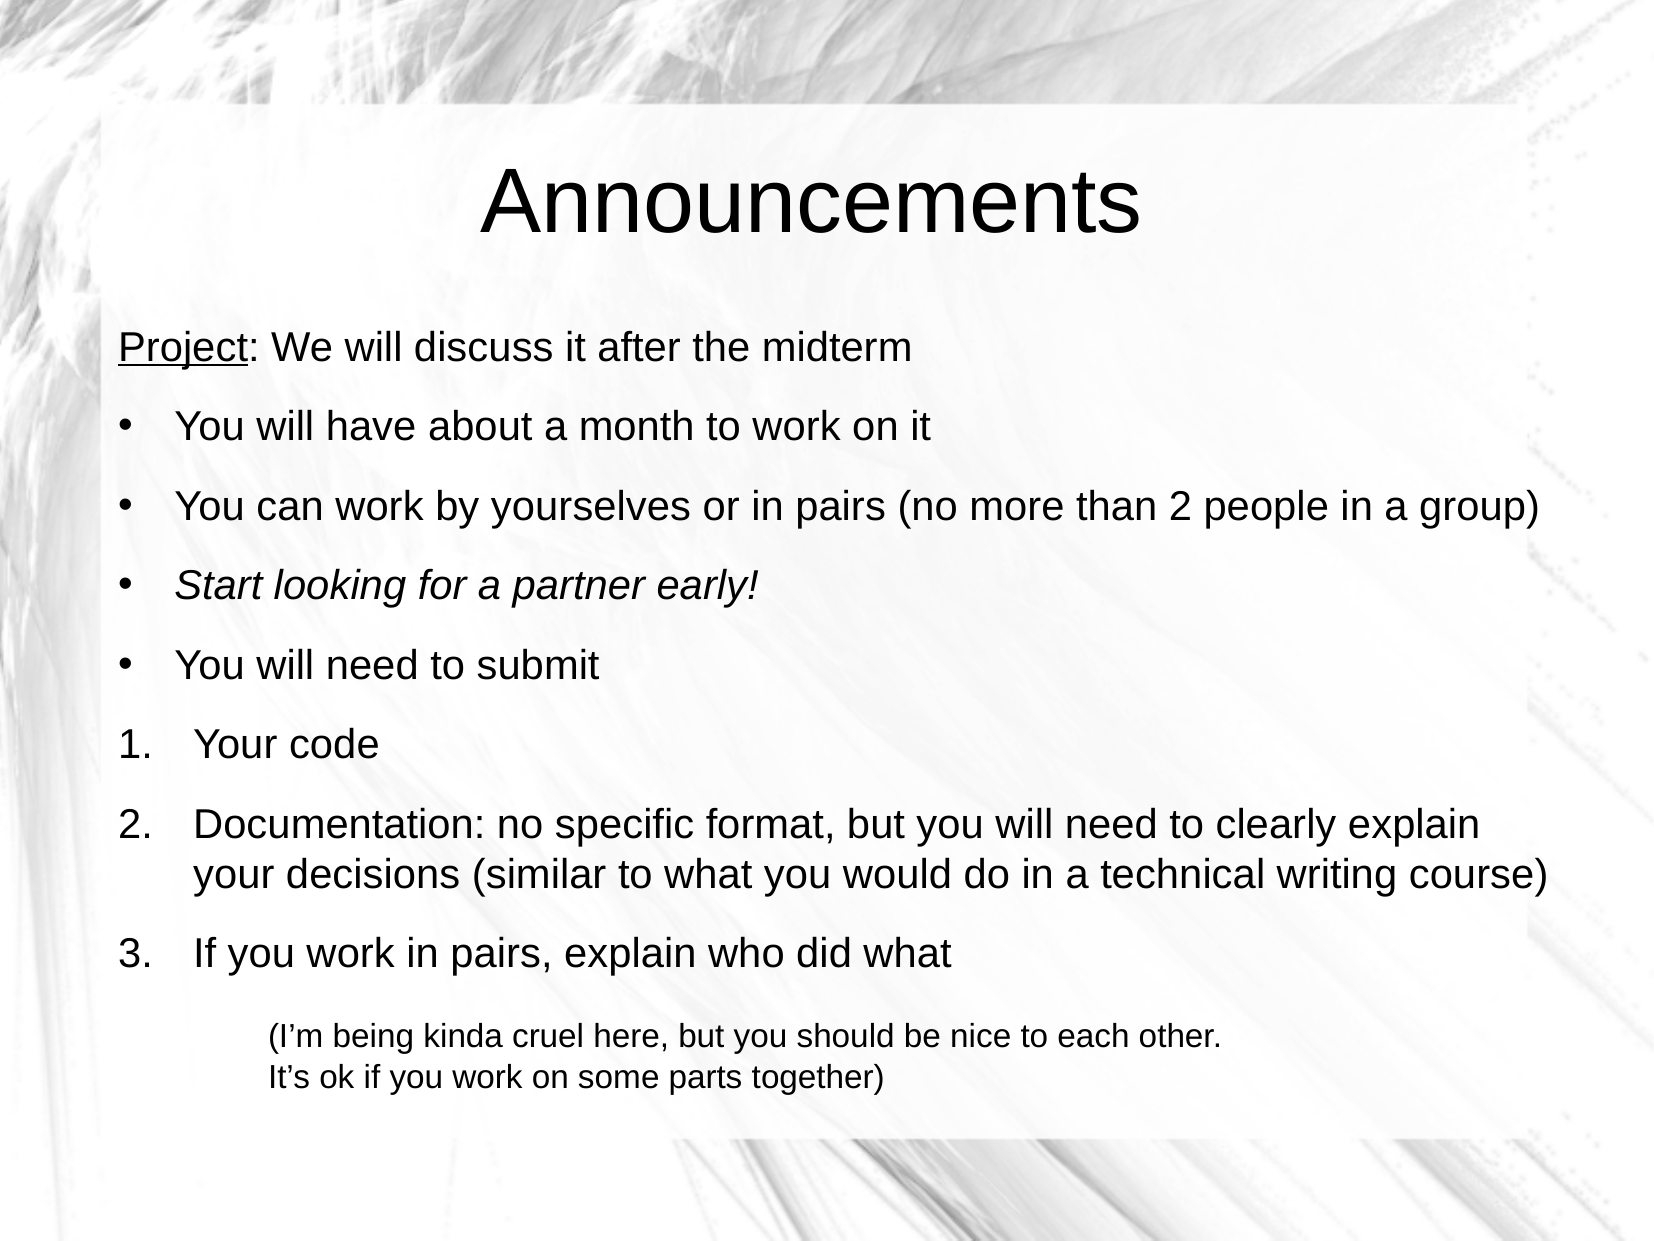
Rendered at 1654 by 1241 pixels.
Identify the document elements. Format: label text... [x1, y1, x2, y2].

title Announcements [118, 112, 1506, 281]
list Project: We will discuss it after the midterm You will have about a month to work on it You can work by yourselves or in pairs (no more than 2 people in a group) Start looking for a partner early! You will need to submit Your code Documentation: no specific format, but you will need to clearly explain your decisions (similar to what you would do in a technical writing course) If you work in pairs, explain who did what (I’m being kinda cruel here, but you should be nice to each other. It’s ok if you work on some parts together) [118, 319, 1571, 1102]
picture [0, 0, 1654, 1241]
